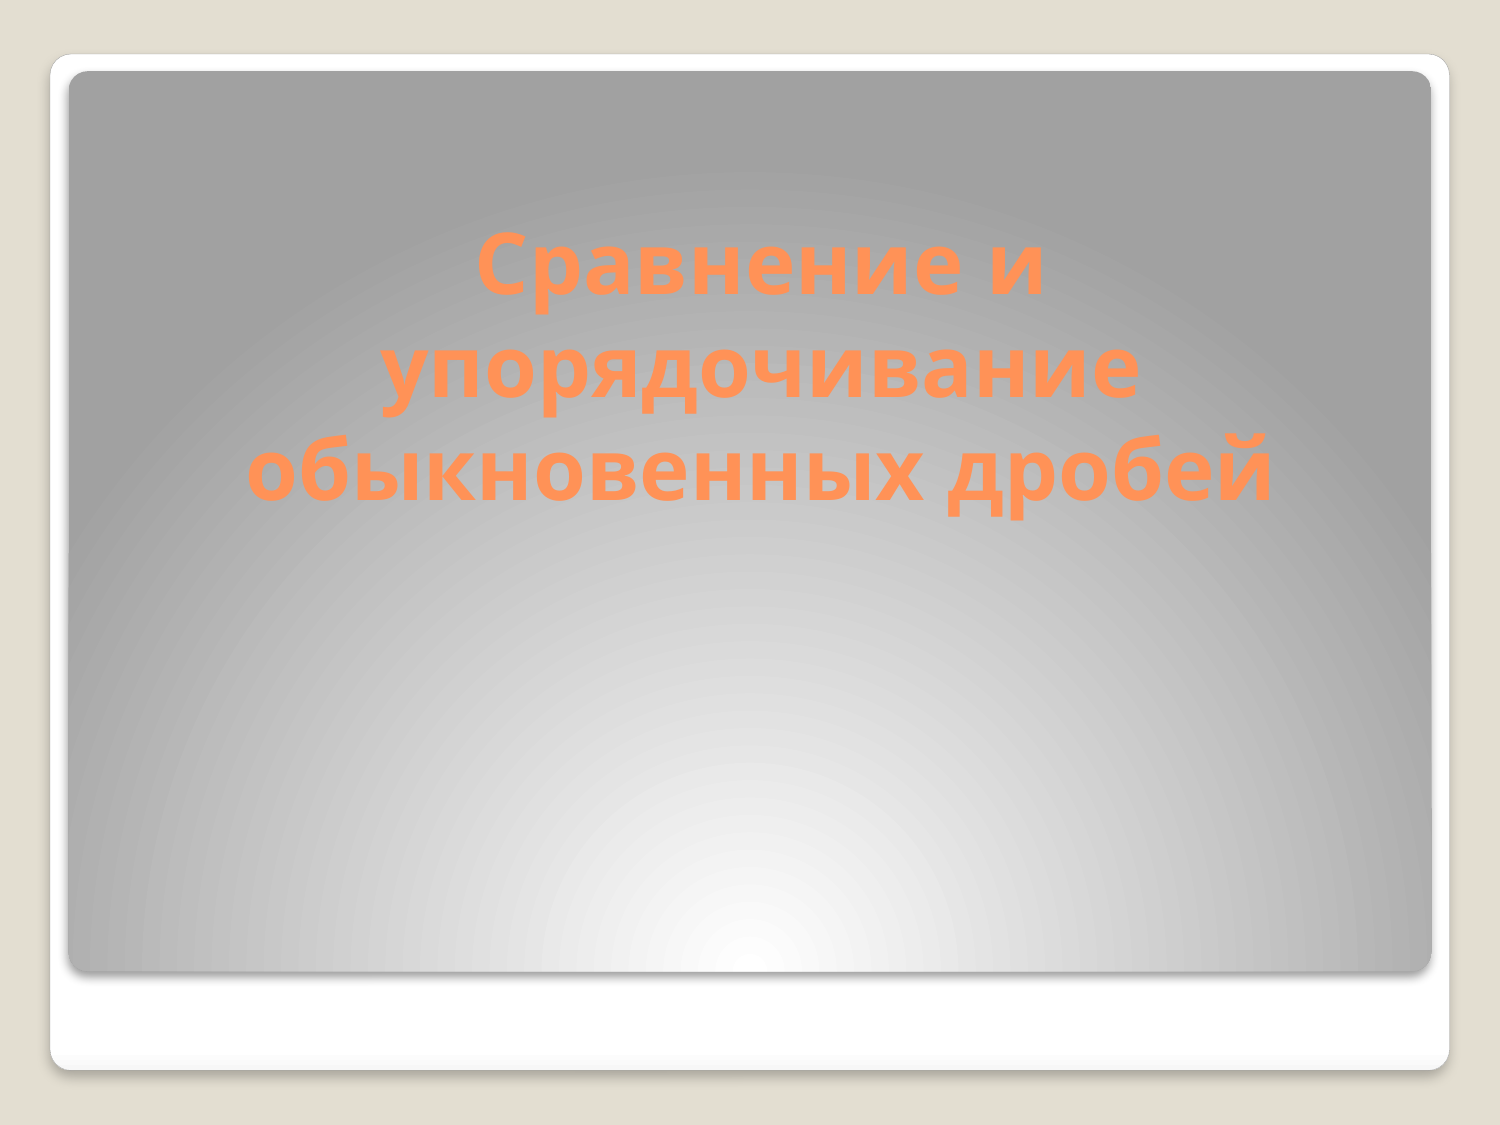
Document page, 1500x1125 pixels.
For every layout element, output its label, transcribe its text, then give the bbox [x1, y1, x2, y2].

list Сравнение и упорядочивание обыкновенных дробей [82, 86, 1425, 774]
